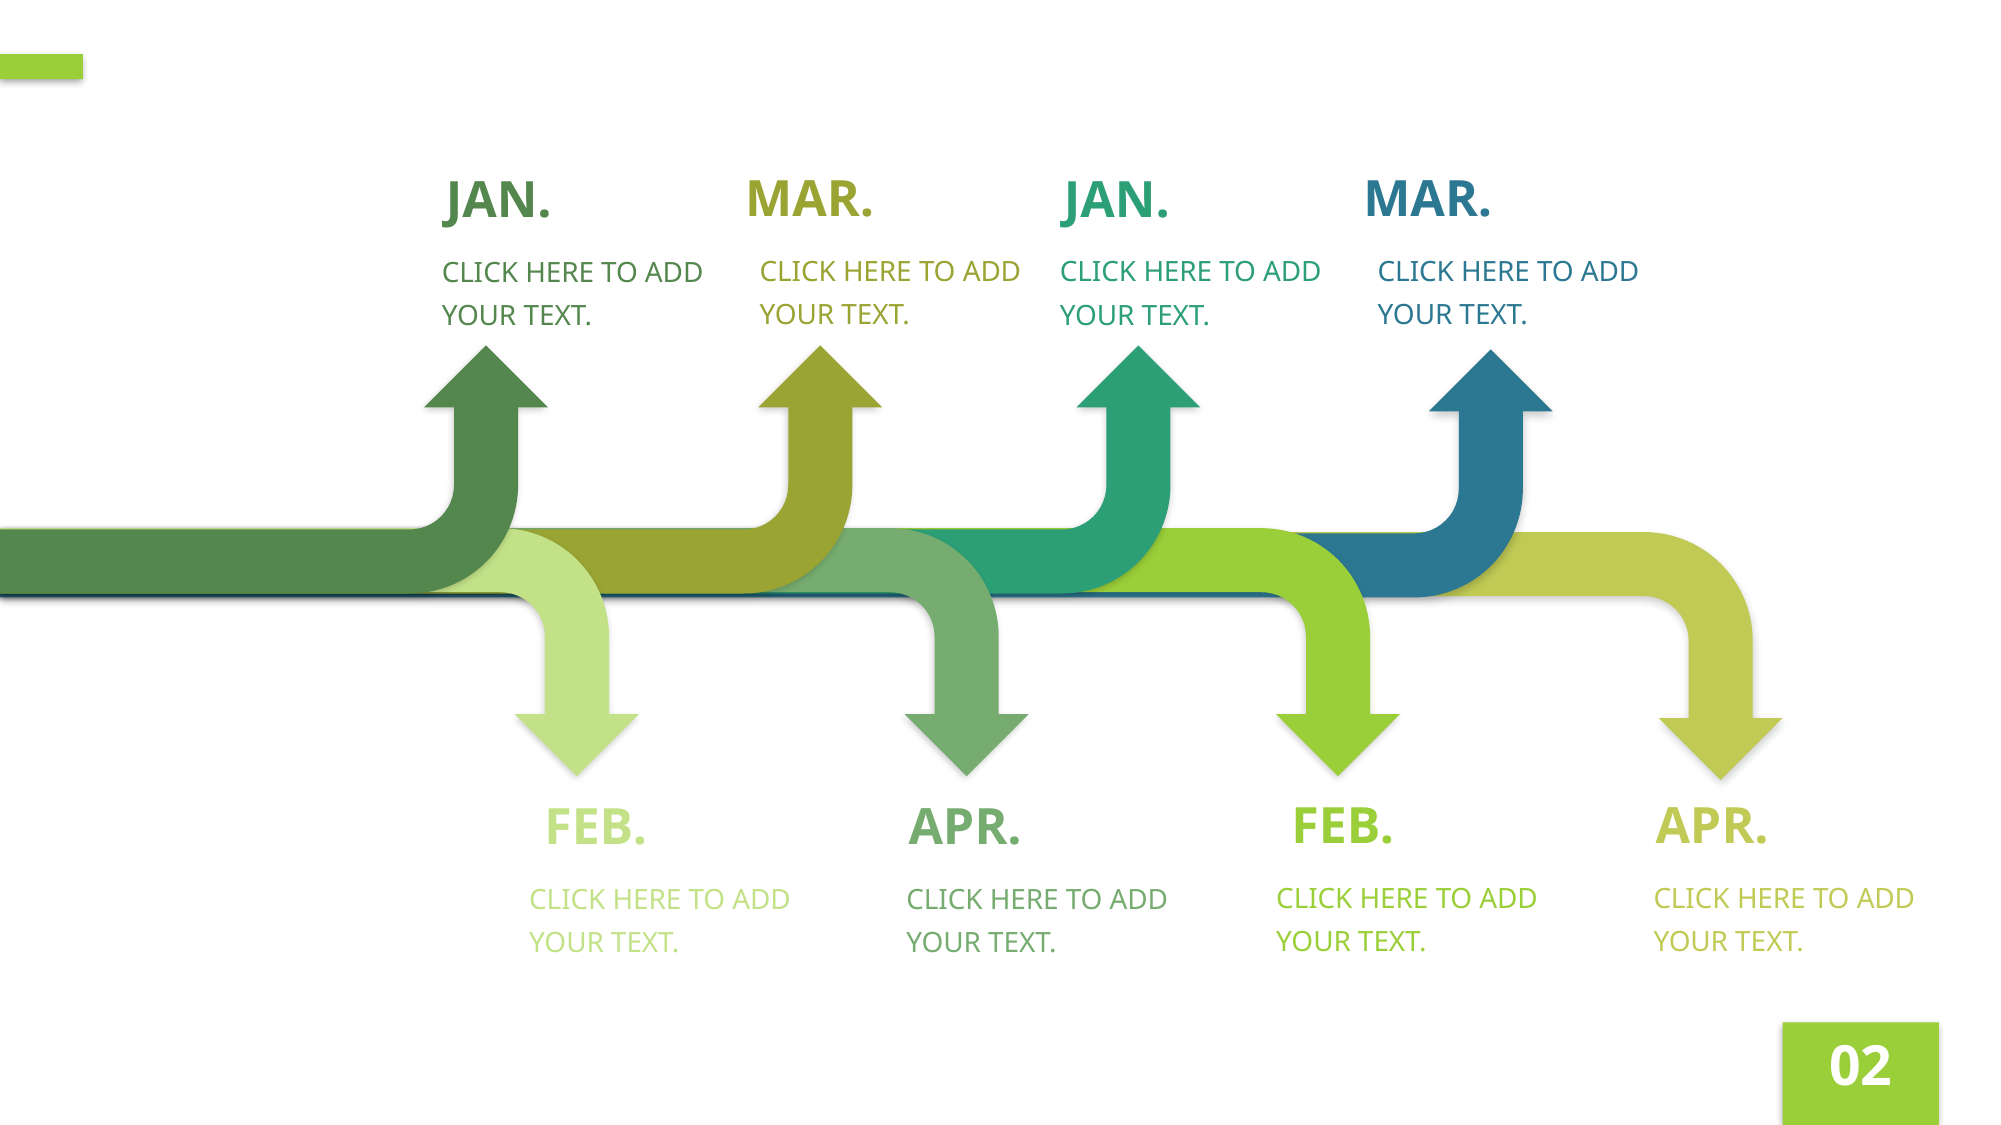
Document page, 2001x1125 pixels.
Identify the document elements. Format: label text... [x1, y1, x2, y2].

text_box [452, 528, 640, 777]
text_box [519, 347, 883, 595]
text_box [426, 159, 729, 340]
list 02 [1782, 1022, 1940, 1104]
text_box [514, 786, 819, 967]
text_box [1104, 527, 1401, 777]
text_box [1045, 159, 1346, 339]
text_box [786, 527, 1030, 777]
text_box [731, 158, 1044, 339]
text_box [1296, 348, 1554, 599]
text_box [1464, 531, 1784, 781]
text_box [0, 348, 549, 595]
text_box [1638, 785, 1944, 966]
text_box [1349, 158, 1668, 339]
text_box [1261, 785, 1567, 966]
text_box [909, 347, 1202, 595]
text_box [891, 786, 1197, 967]
